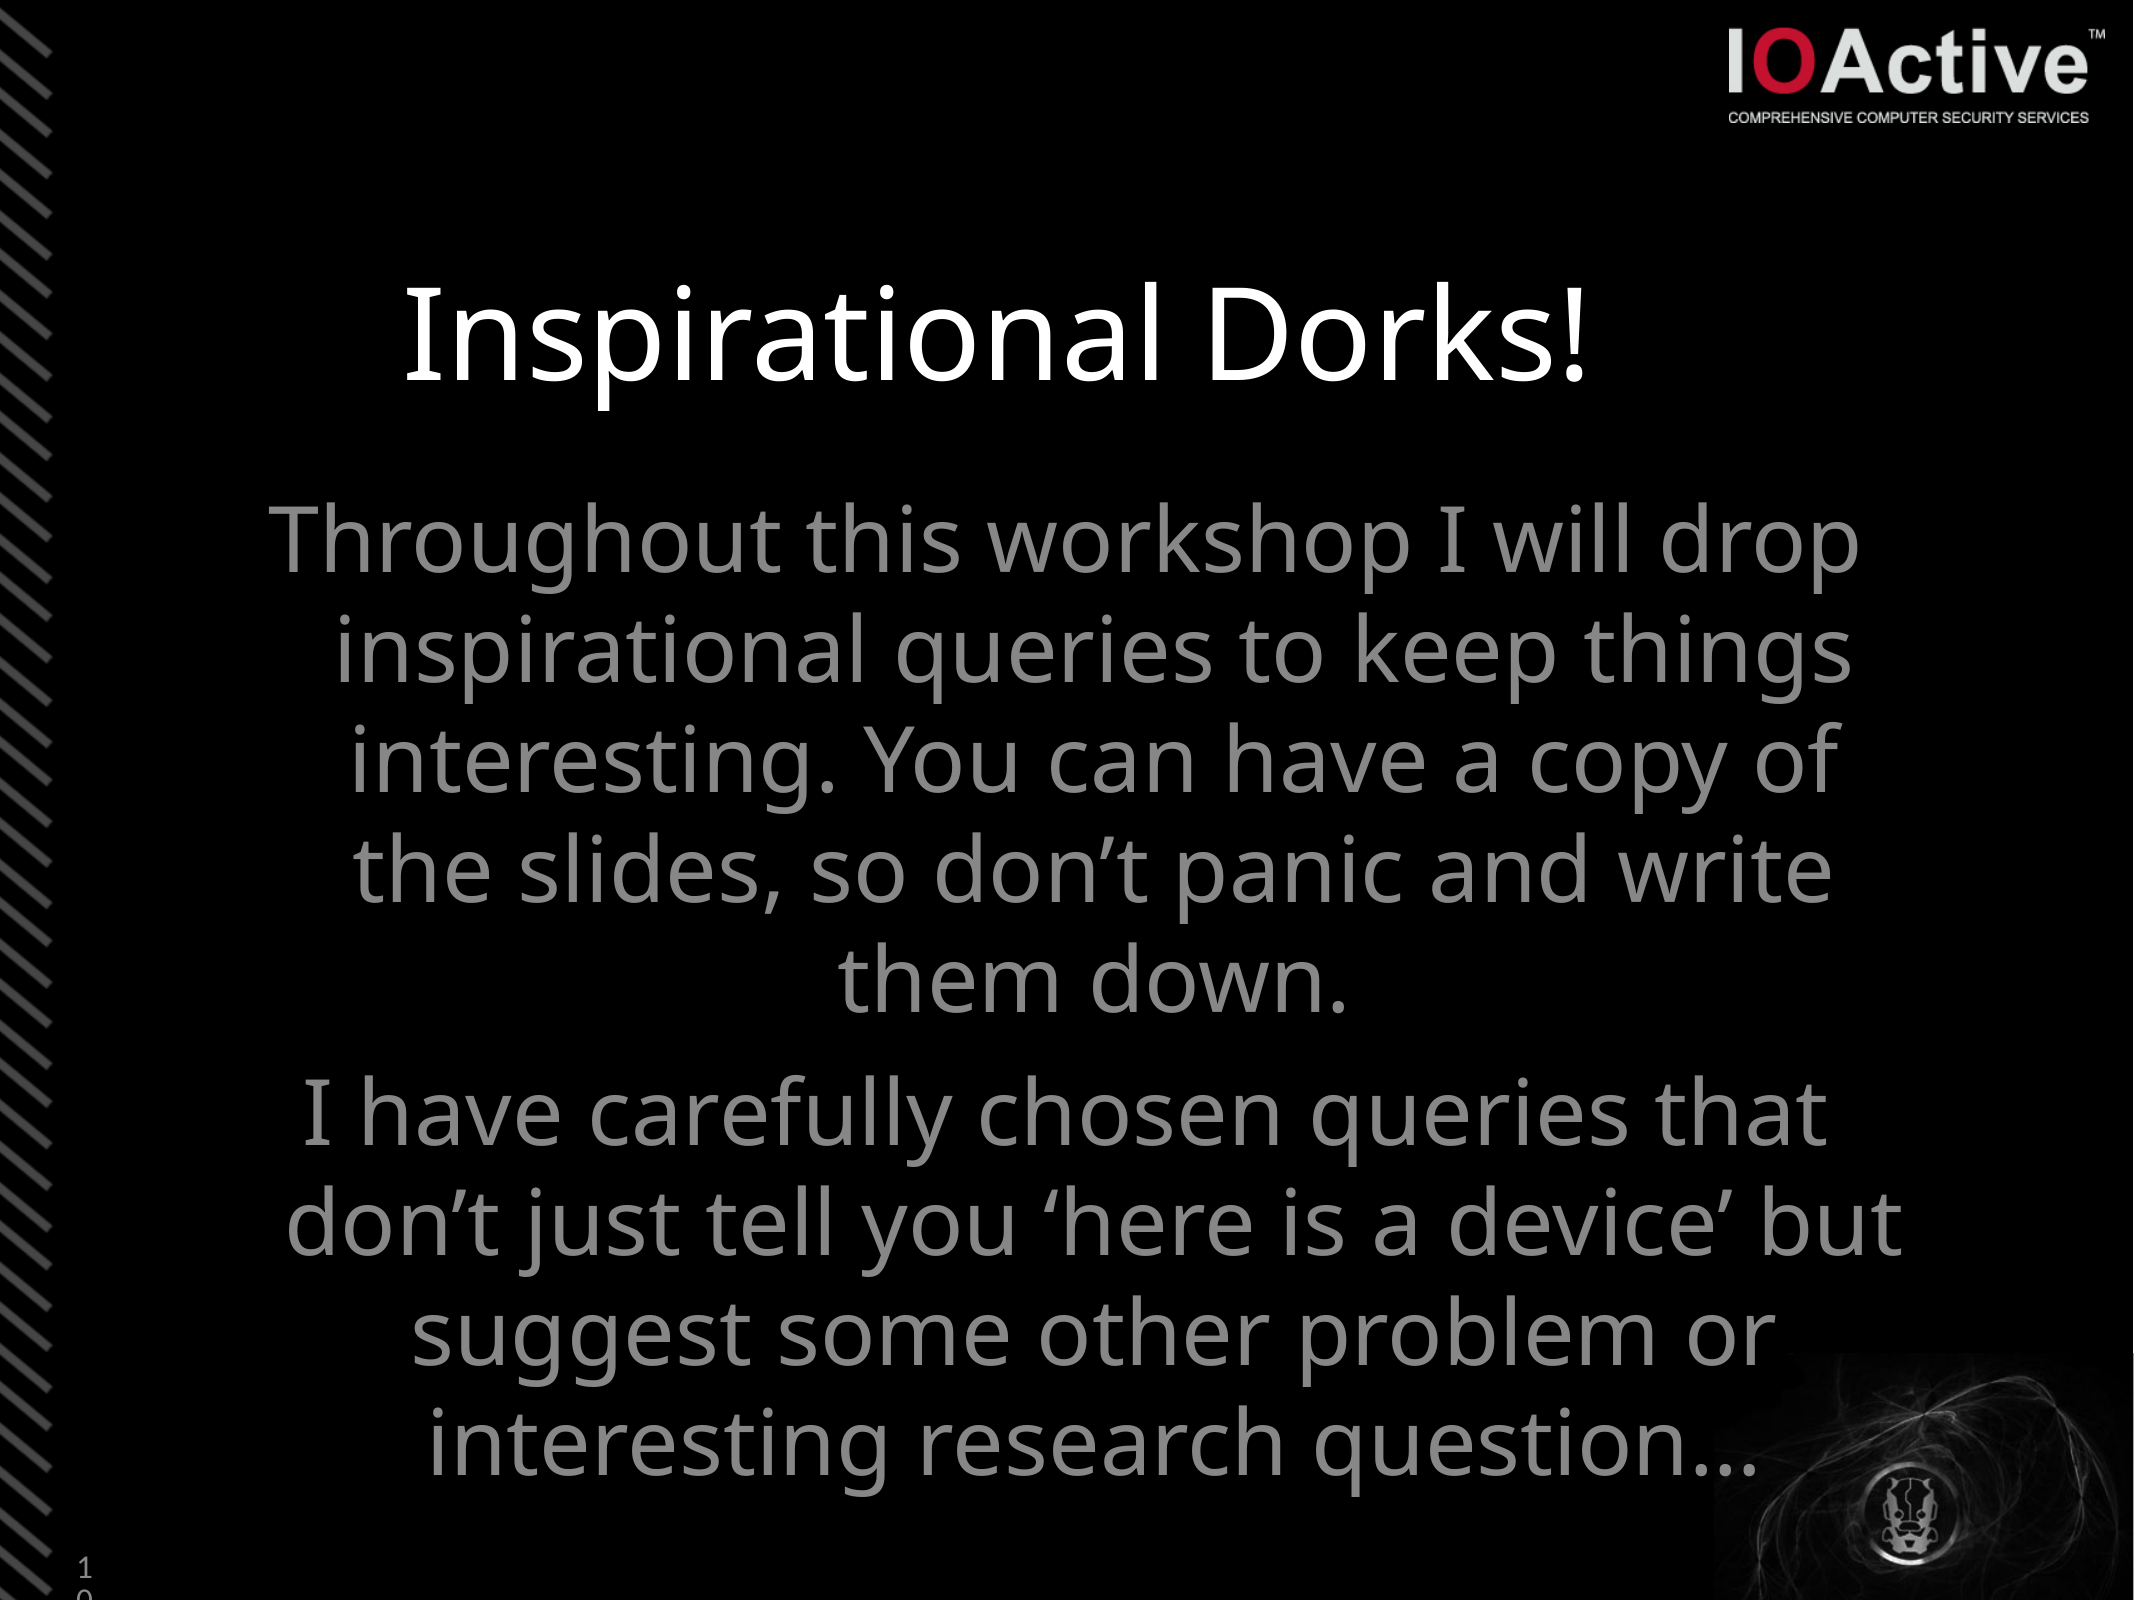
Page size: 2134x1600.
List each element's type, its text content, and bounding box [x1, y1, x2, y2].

picture [0, 0, 55, 1600]
picture [1714, 1353, 2134, 1600]
slide_number 10 [60, 1538, 110, 1592]
picture [1729, 24, 2105, 123]
title Inspirational Dorks! [91, 157, 1905, 500]
list Throughout this workshop I will drop inspirational queries to keep things interesting. You can have a copy of the slides, so don’t panic and write them down. I have carefully chosen queries that don’t just tell you ‘here is a device’ but suggest some other problem or interesting research question… [204, 474, 1930, 1400]
